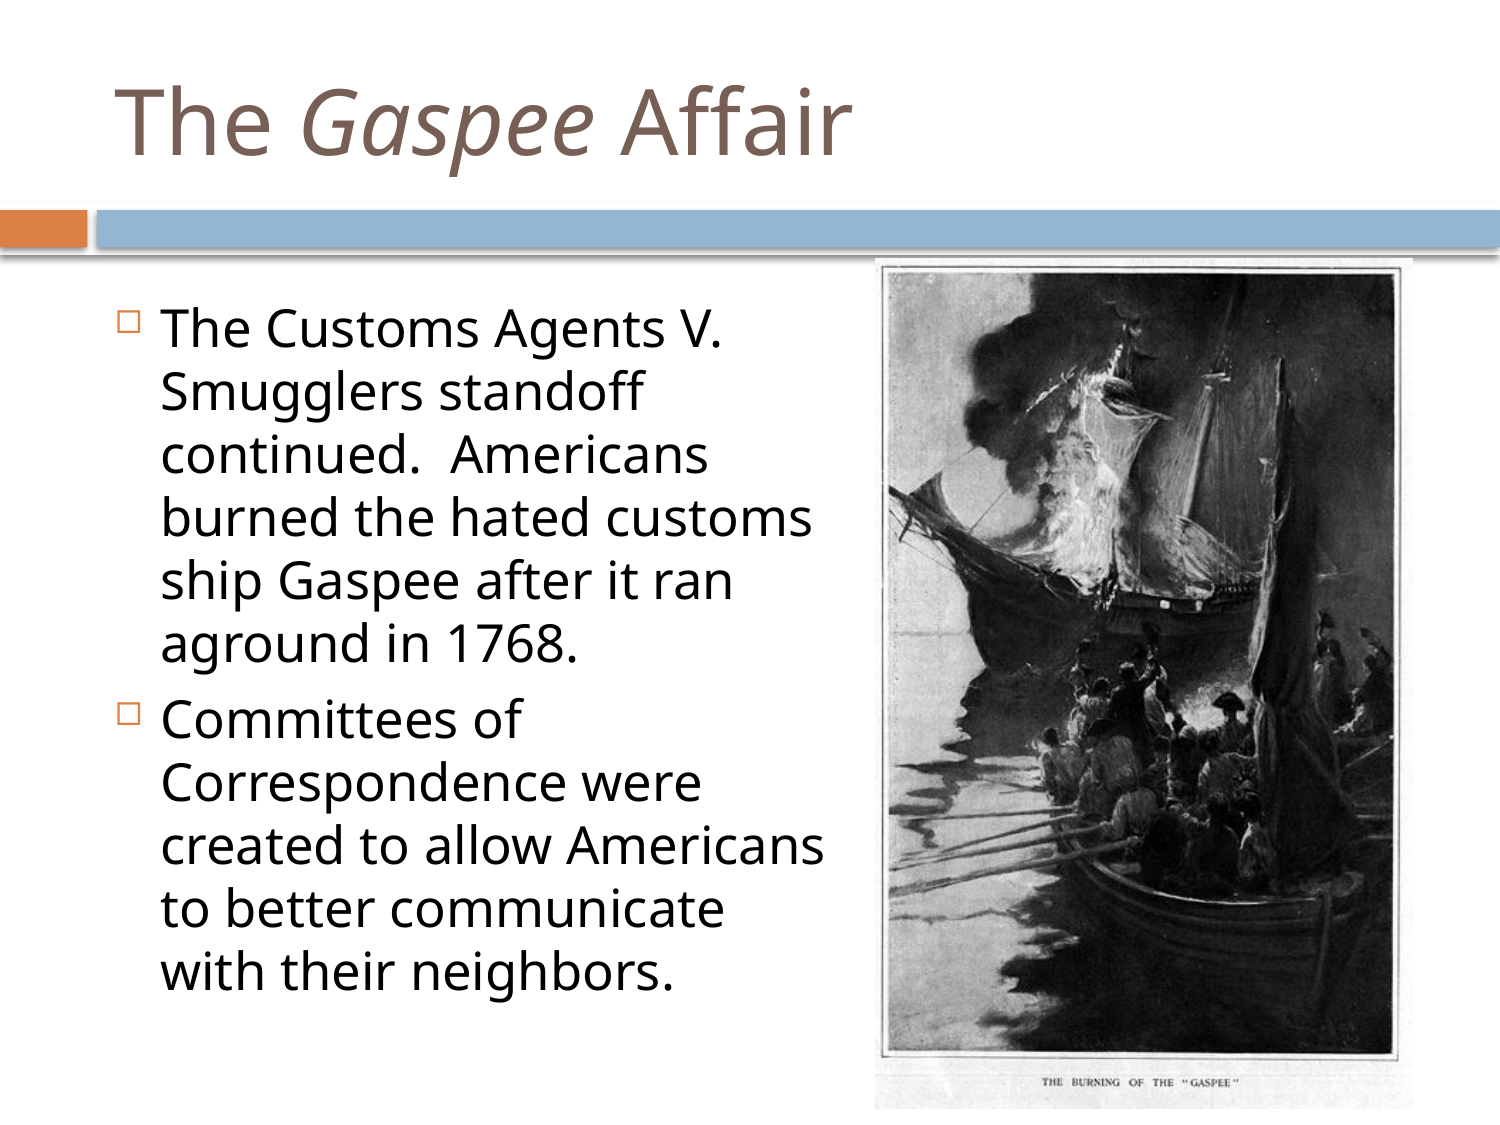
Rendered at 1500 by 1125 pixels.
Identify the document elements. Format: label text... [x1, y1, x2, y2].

title The Gaspee Affair [99, 37, 1438, 200]
list The Customs Agents V. Smugglers standoff continued. Americans burned the hated customs ship Gaspee after it ran aground in 1768. Committees of Correspondence were created to allow Americans to better communicate with their neighbors. [99, 287, 850, 1038]
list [874, 258, 1413, 1109]
